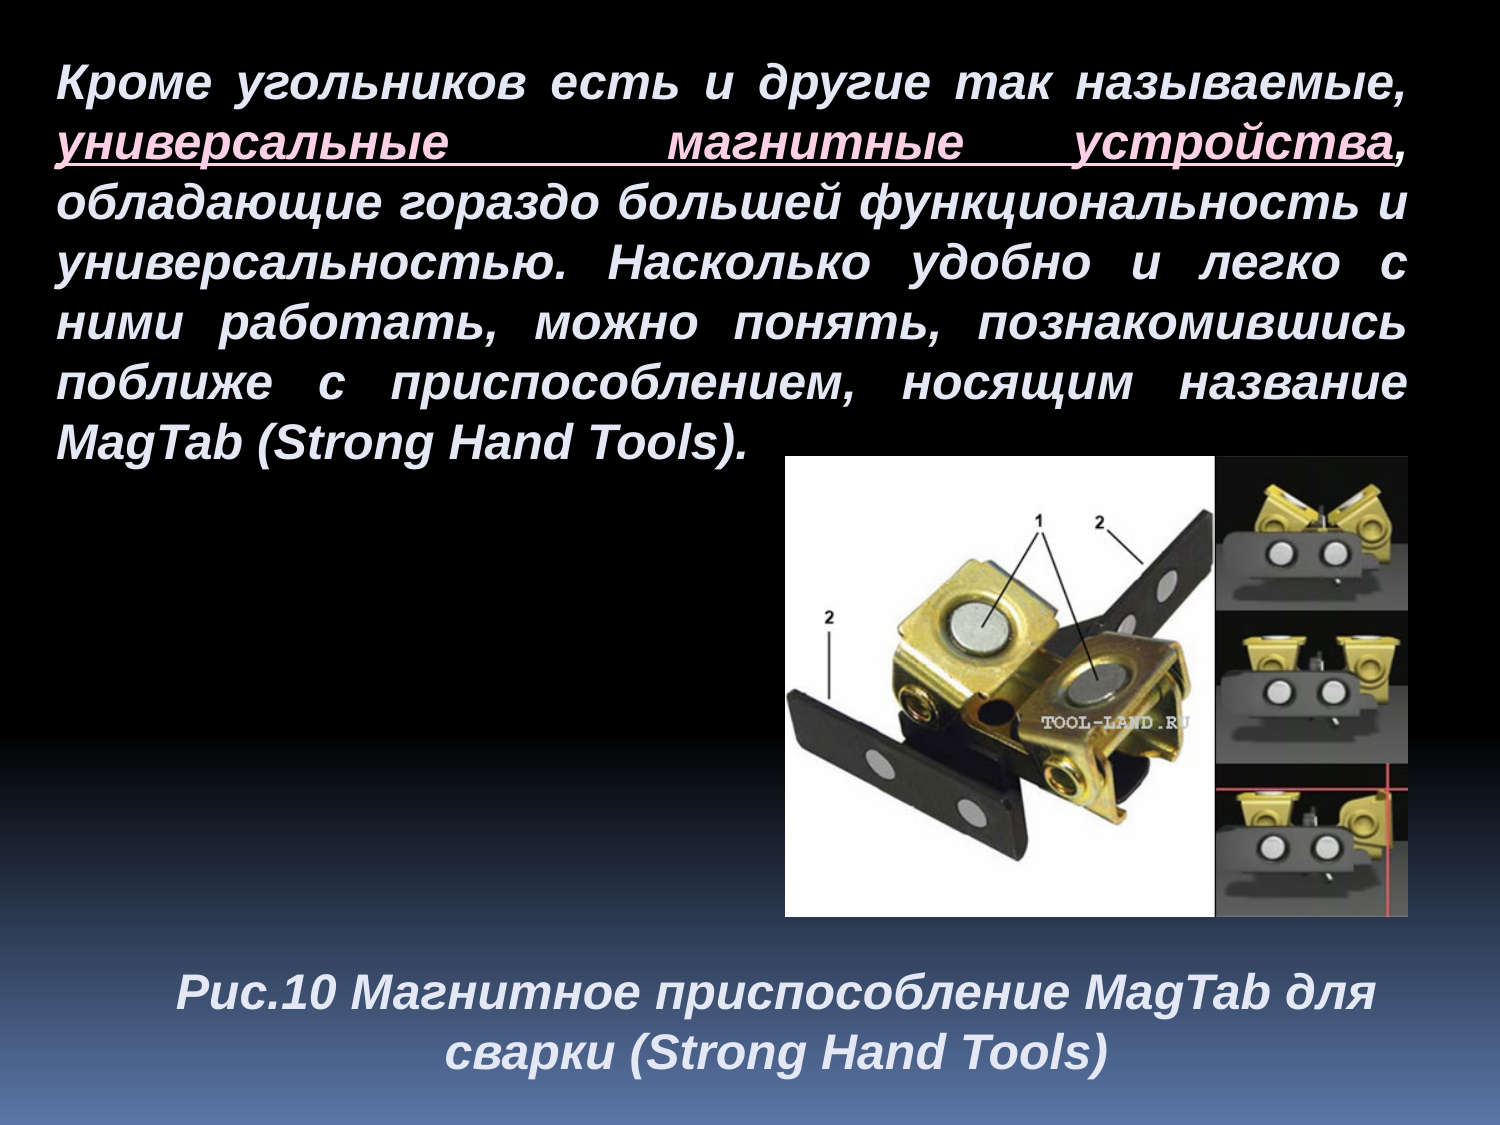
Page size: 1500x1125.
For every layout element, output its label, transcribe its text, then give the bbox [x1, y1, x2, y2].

picture [784, 455, 1408, 917]
text_box Рис.10 Магнитное приспособление MagTab для сварки (Strong Hand Tools) [123, 952, 1430, 1087]
text_box Кроме угольников есть и другие так называемые, универсальные магнитные устройства, обладающие гораздо большей функциональность и универсальностью. Насколько удобно и легко с ними работать, можно понять, познакомившись поближе с приспособлением, носящим название MagTab (Strong Hand Tools). [41, 42, 1424, 478]
